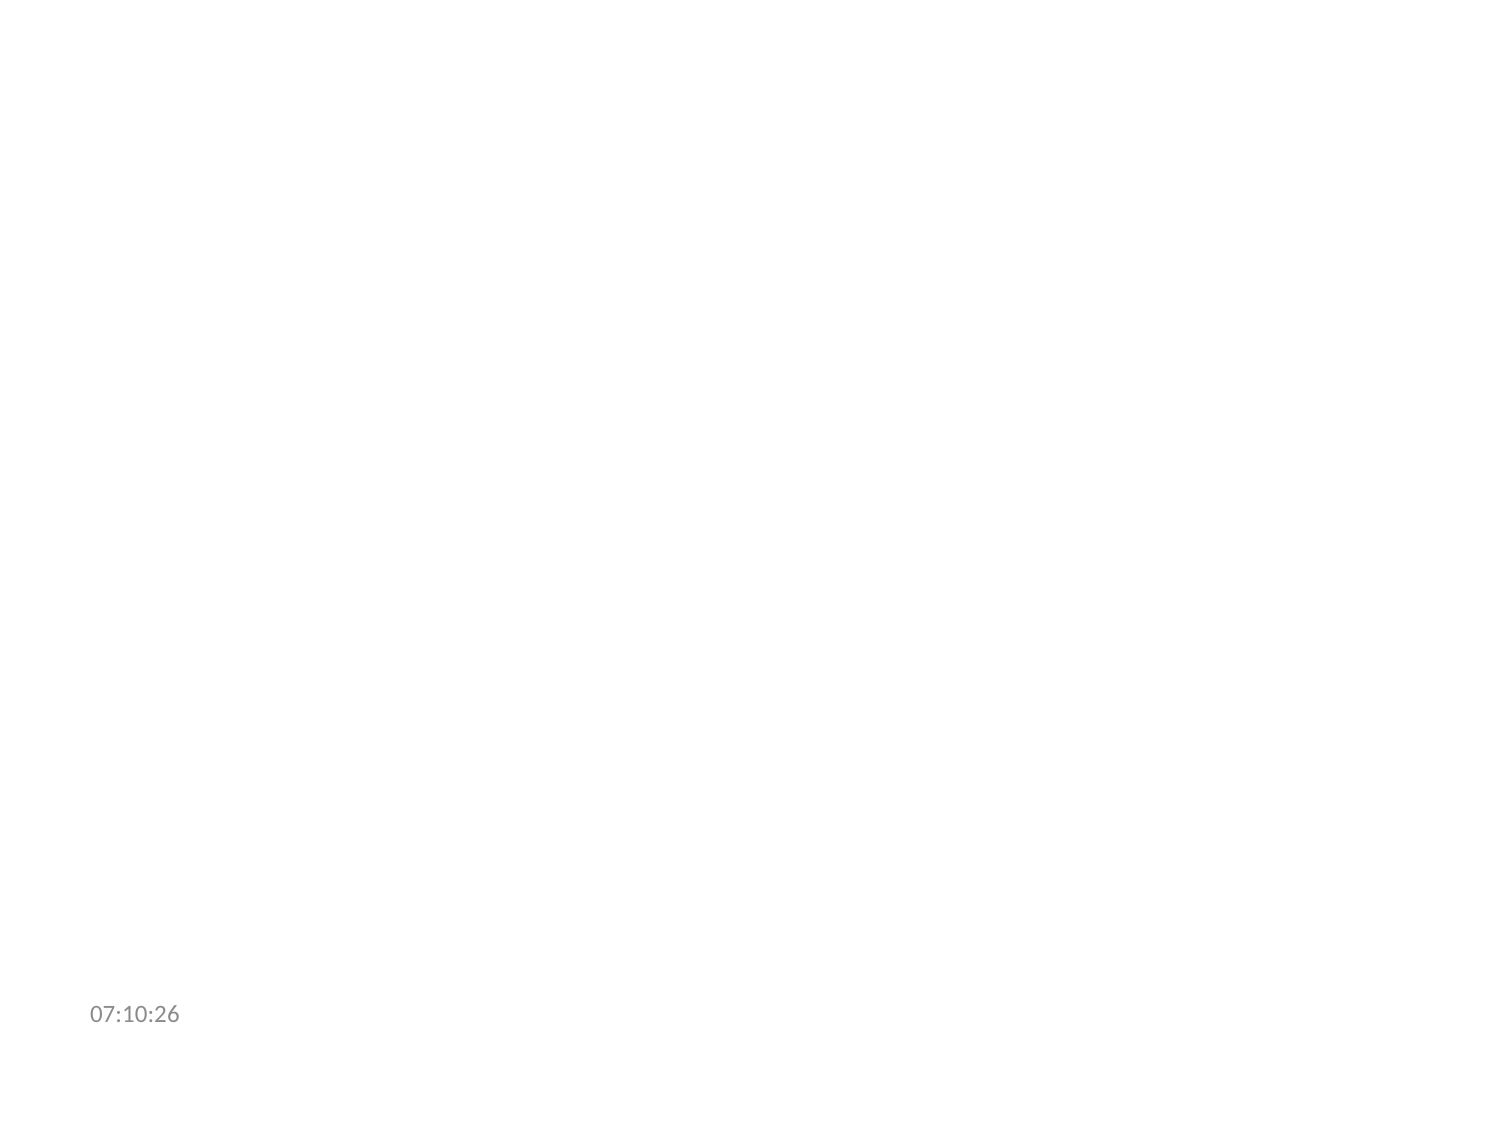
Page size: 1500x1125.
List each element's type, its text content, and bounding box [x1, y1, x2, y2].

text_box 15:35:09 [75, 982, 425, 1043]
